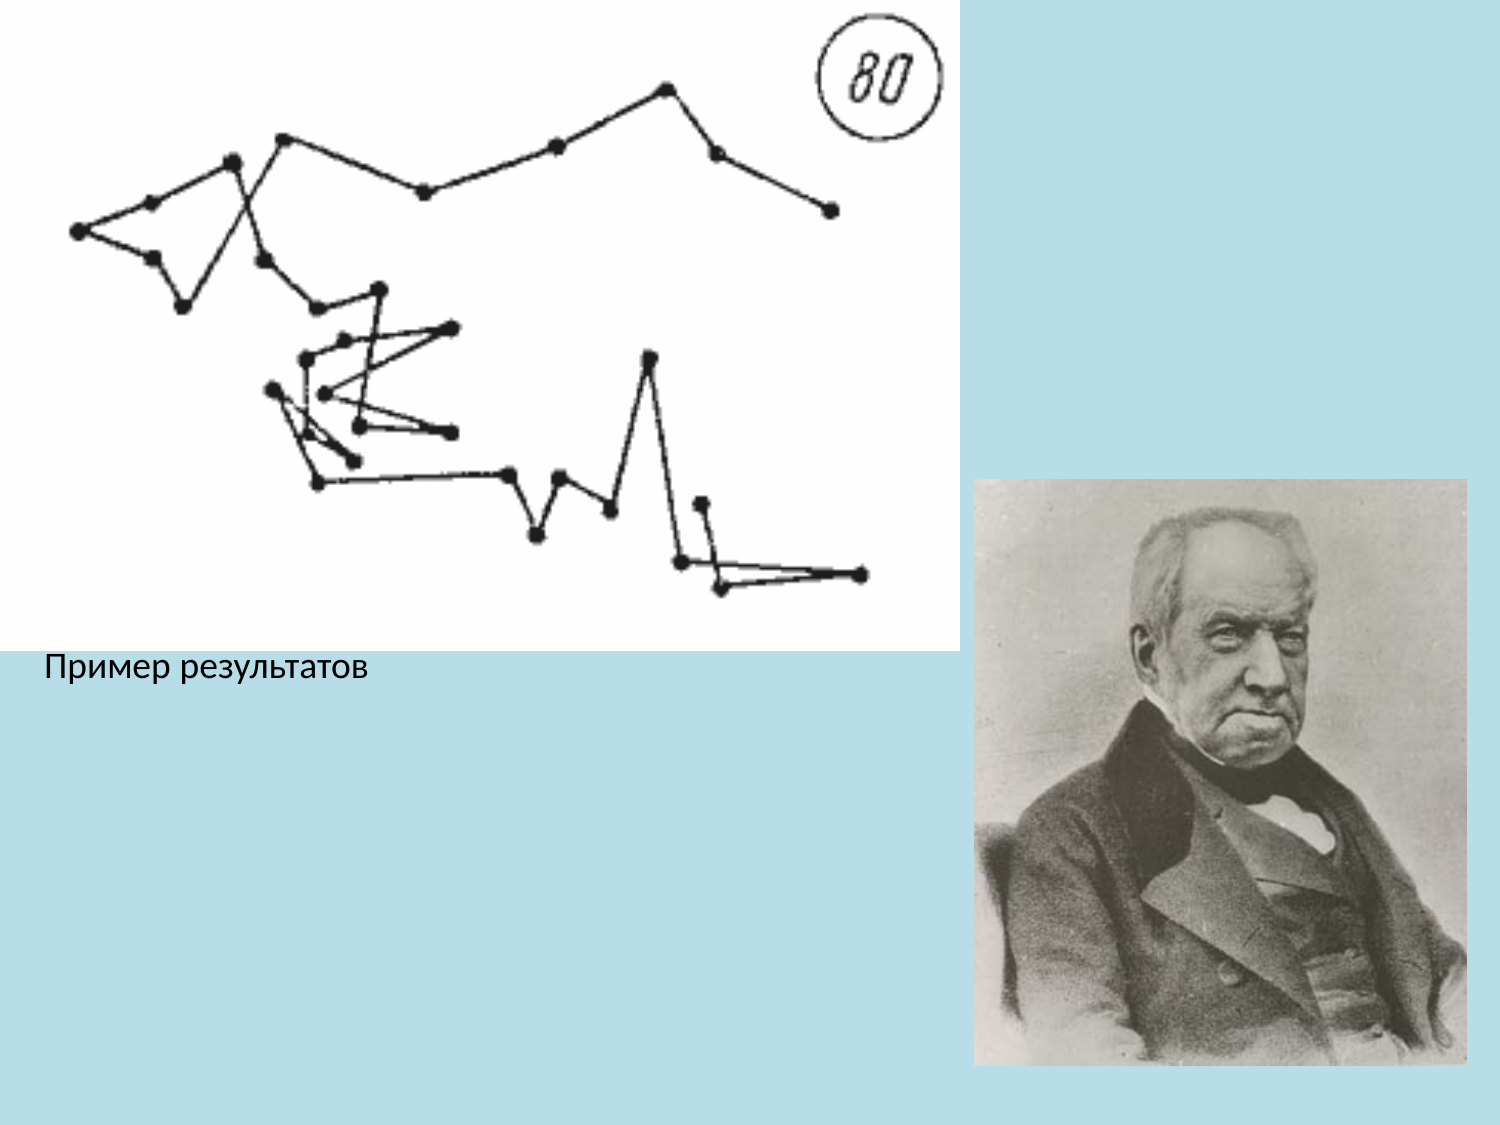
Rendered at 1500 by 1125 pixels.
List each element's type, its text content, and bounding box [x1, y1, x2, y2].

picture [0, 0, 961, 651]
picture [974, 479, 1468, 1067]
text_box Пример результатов [29, 660, 561, 694]
